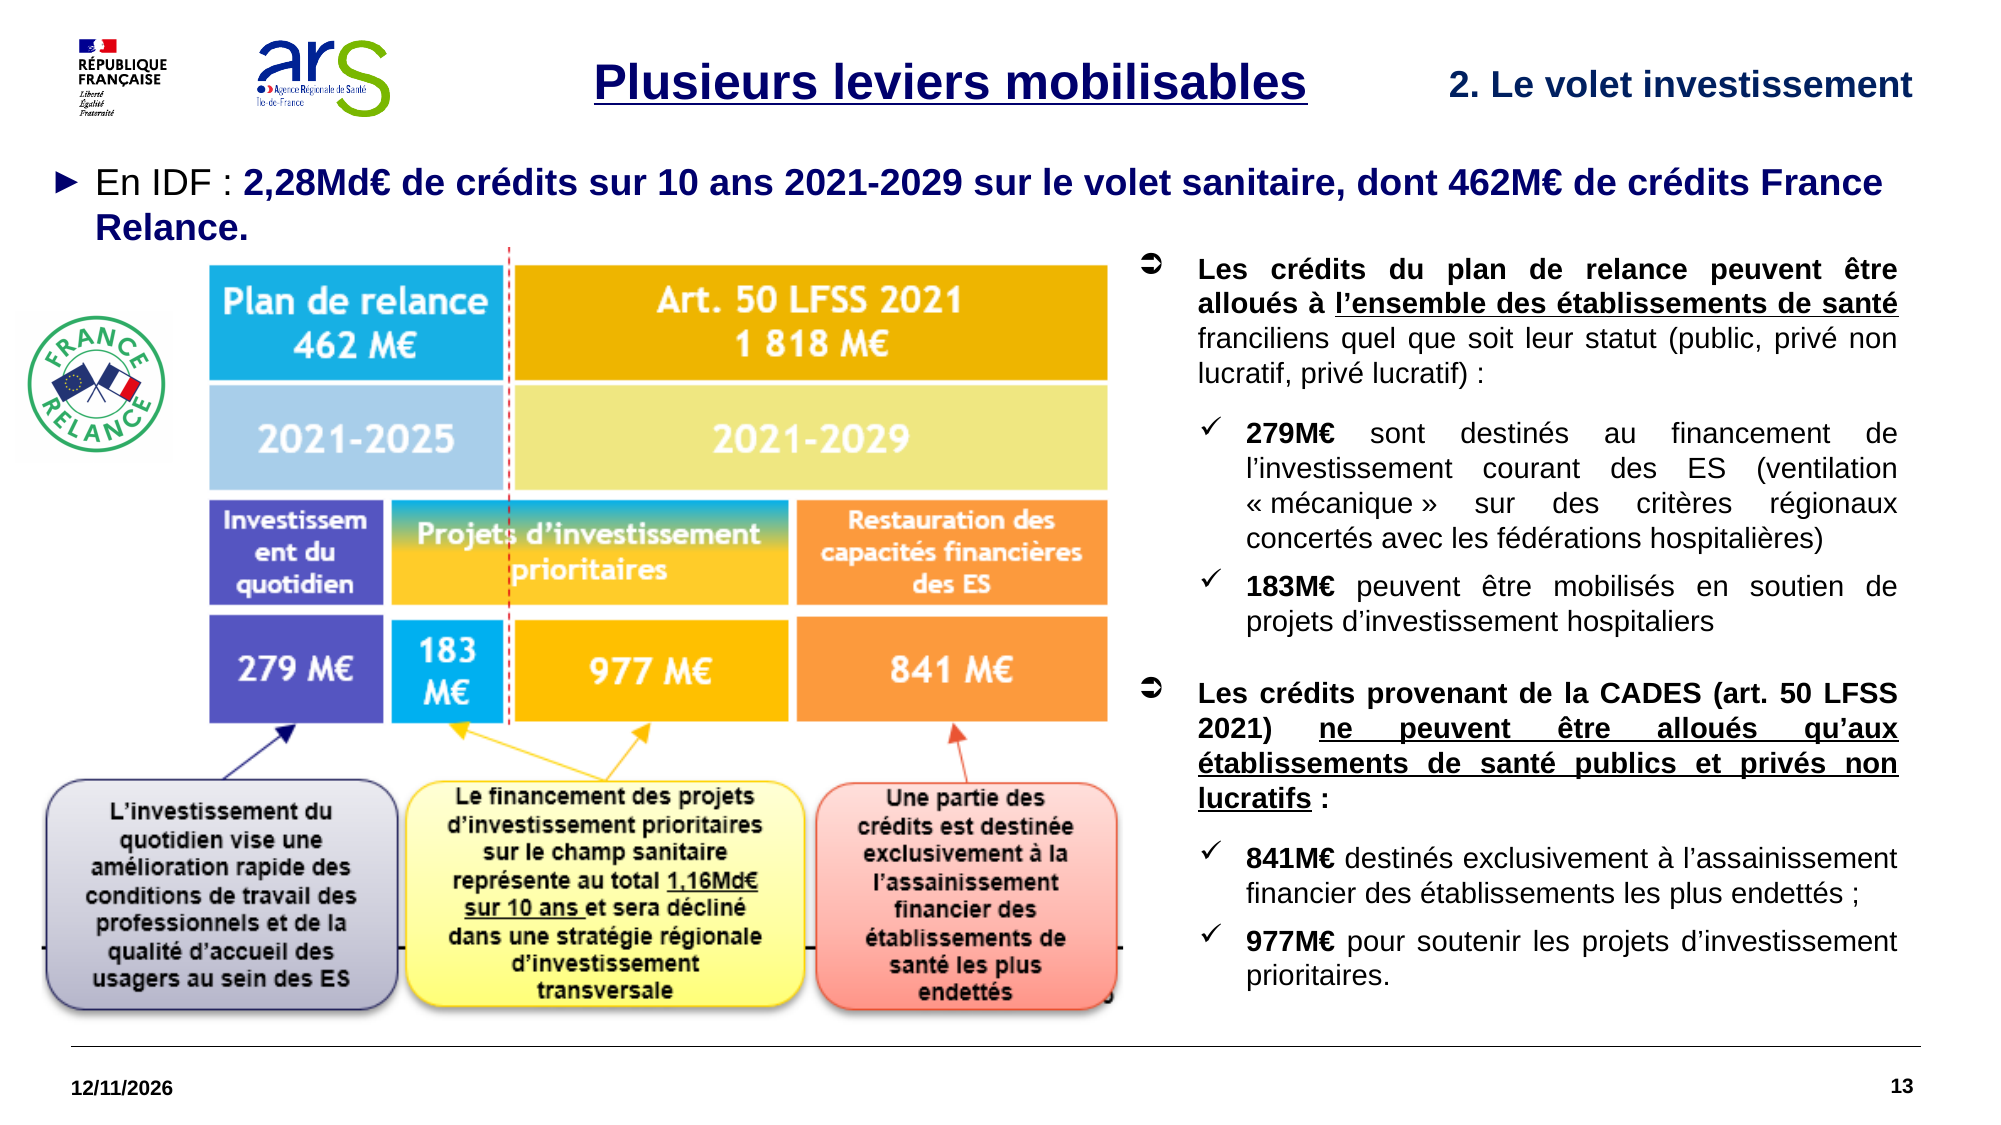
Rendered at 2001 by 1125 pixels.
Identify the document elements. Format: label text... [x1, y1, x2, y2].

picture [15, 247, 1124, 1031]
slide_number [70, 1049, 327, 1125]
slide_number 13 [1618, 1046, 1914, 1125]
title Plusieurs leviers mobilisables [0, 24, 1324, 143]
text_box Les crédits du plan de relance peuvent être alloués à l’ensemble des établissements de santé franciliens quel que soit leur statut (public, privé non lucratif, privé lucratif) : 279M€ sont destinés au financement de l’investissement courant des ES (ventilation « mécanique » sur des critères régionaux concertés avec les fédérations hospitalières) 183M€ peuvent être mobilisés en soutien de projets d’investissement hospitaliers Les crédits provenant de la CADES (art. 50 LFSS 2021) ne peuvent être alloués qu’aux établissements de santé publics et privés non lucratifs : 841M€ destinés exclusivement à l’assainissement financier des établissements les plus endettés ; 977M€ pour soutenir les projets d’investissement prioritaires. [1109, 242, 1914, 1000]
text_box En IDF : 2,28Md€ de crédits sur 10 ans 2021-2029 sur le volet sanitaire, dont 462M€ de crédits France Relance. [31, 149, 1916, 258]
footer 2. Le volet investissement [627, 42, 1914, 122]
